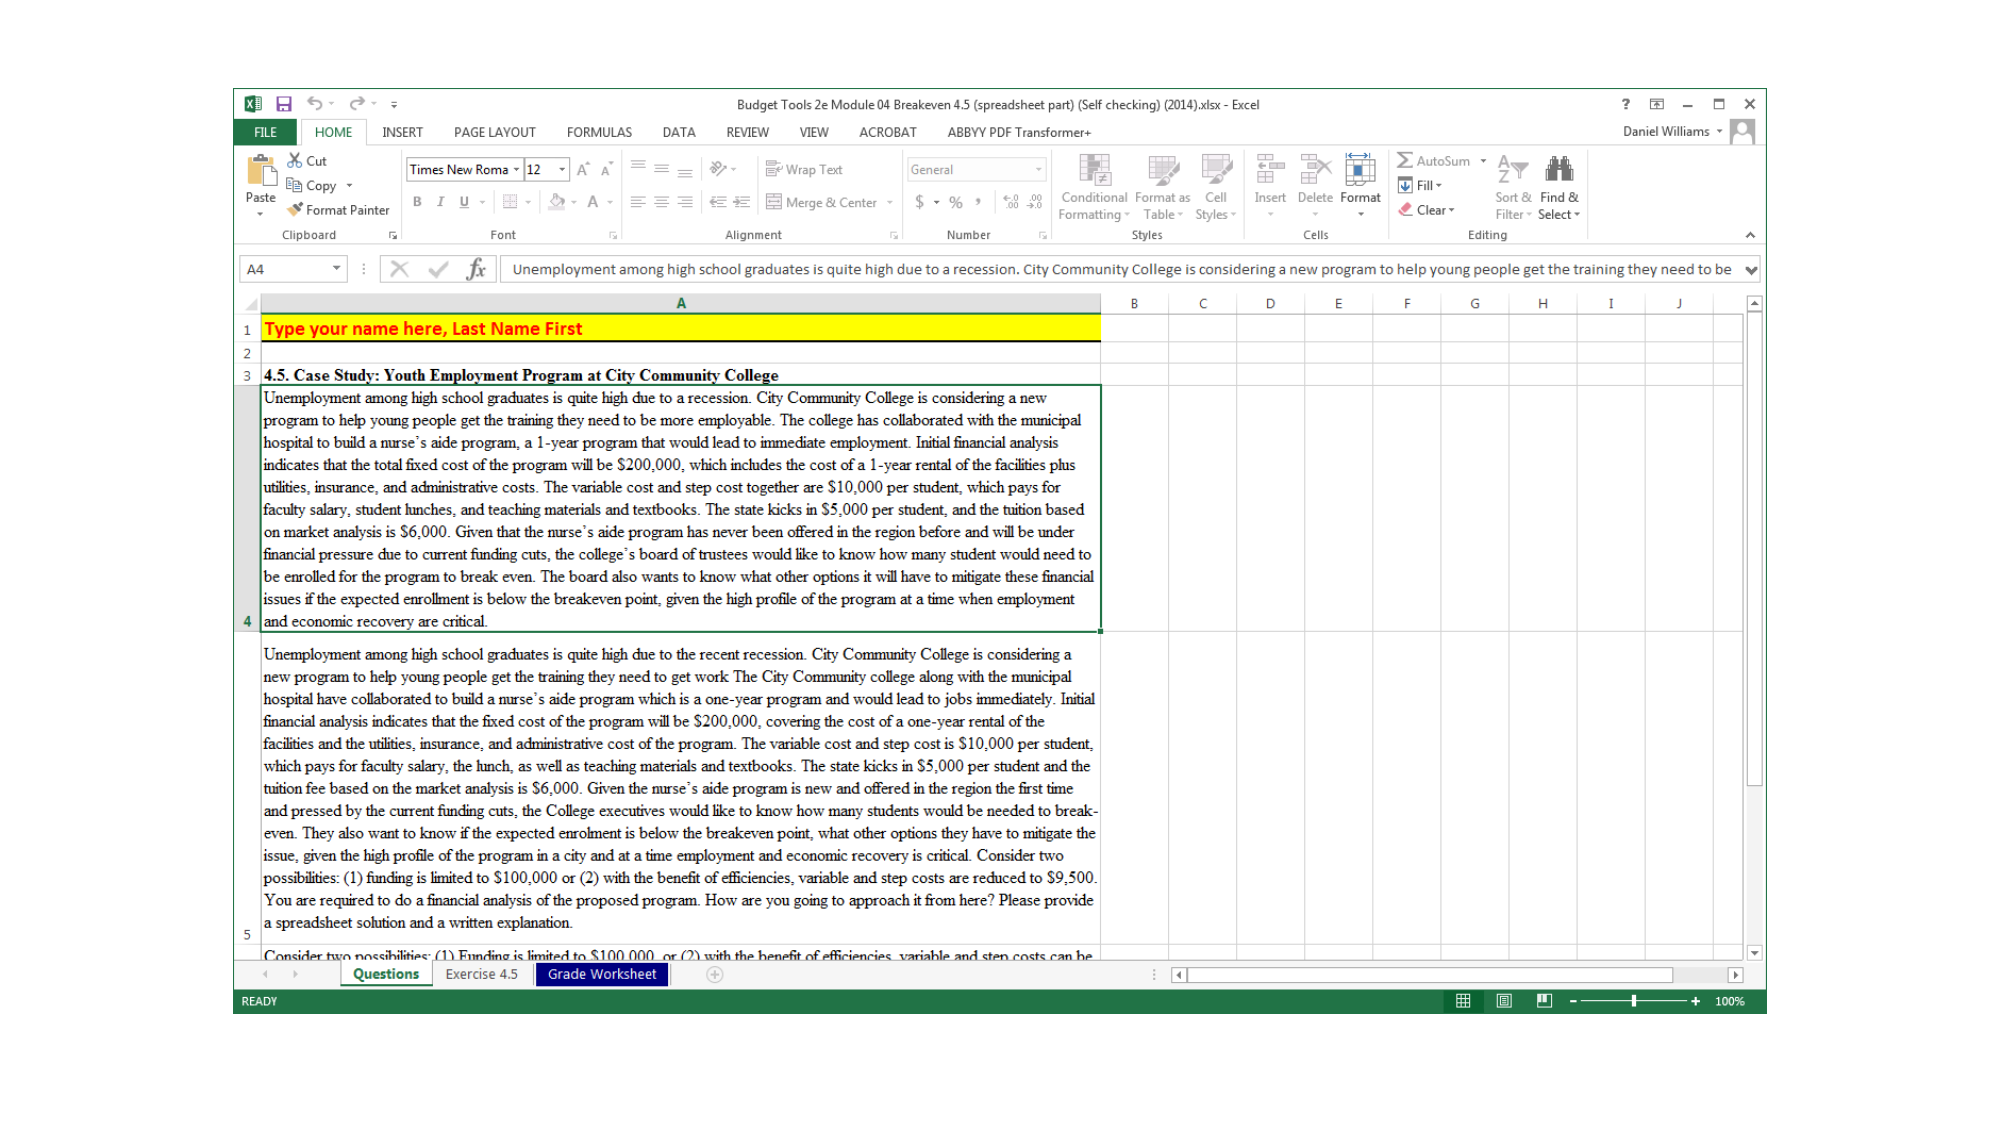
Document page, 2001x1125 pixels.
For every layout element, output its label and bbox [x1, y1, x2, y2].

list [233, 88, 1767, 1014]
